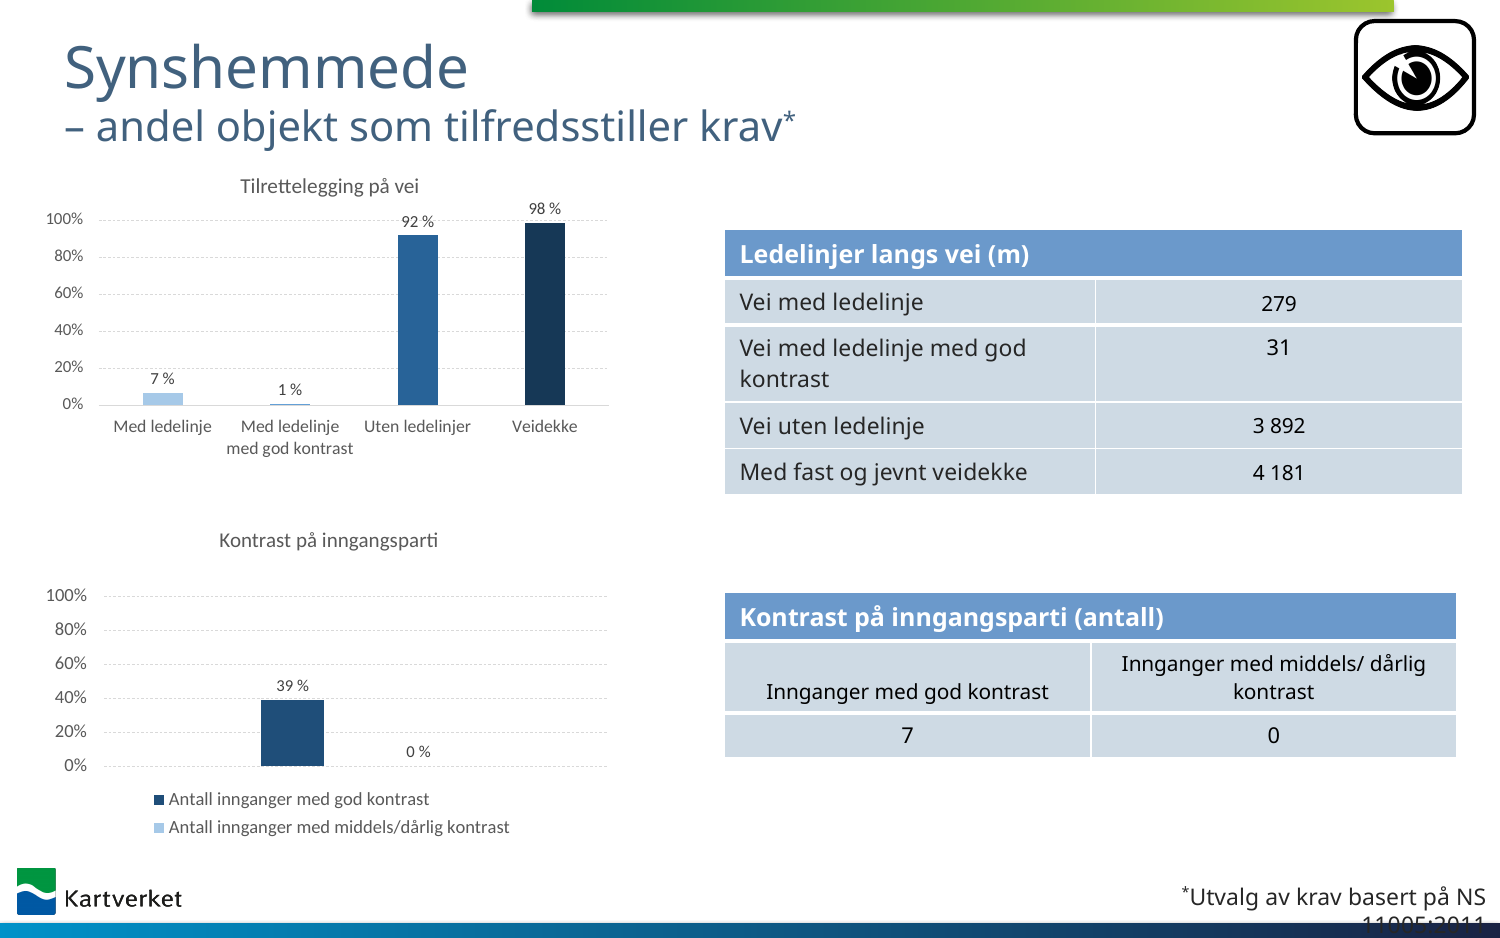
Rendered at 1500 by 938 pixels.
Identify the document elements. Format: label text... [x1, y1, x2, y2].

picture [41, 520, 617, 846]
table_cell Vei med ledelinje med god kontrast [725, 327, 1095, 401]
text_box Synshemmede – andel objekt som tilfredsstiller krav* [49, 24, 1431, 158]
table_cell 0 [1092, 715, 1456, 757]
table_cell Vei med ledelinje [725, 280, 1095, 323]
table_cell 3 892 [1096, 403, 1462, 448]
table_cell 7 [725, 715, 1090, 757]
table_cell Vei uten ledelinje [725, 403, 1095, 448]
table_cell Med fast og jevnt veidekke [725, 449, 1095, 494]
table_header Kontrast på inngangsparti (antall) [725, 593, 1456, 639]
text_box *Utvalg av krav basert på NS 11005:2011 [1068, 873, 1500, 938]
table_cell 4 181 [1096, 449, 1462, 494]
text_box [1355, 20, 1475, 134]
picture [41, 166, 619, 492]
table_cell Innganger med god kontrast [725, 643, 1090, 711]
table_cell 279 [1096, 280, 1462, 323]
table_header Ledelinjer langs vei (m) [725, 230, 1462, 276]
table_cell Innganger med middels/ dårlig kontrast [1092, 643, 1456, 711]
table_cell 31 [1096, 327, 1462, 401]
